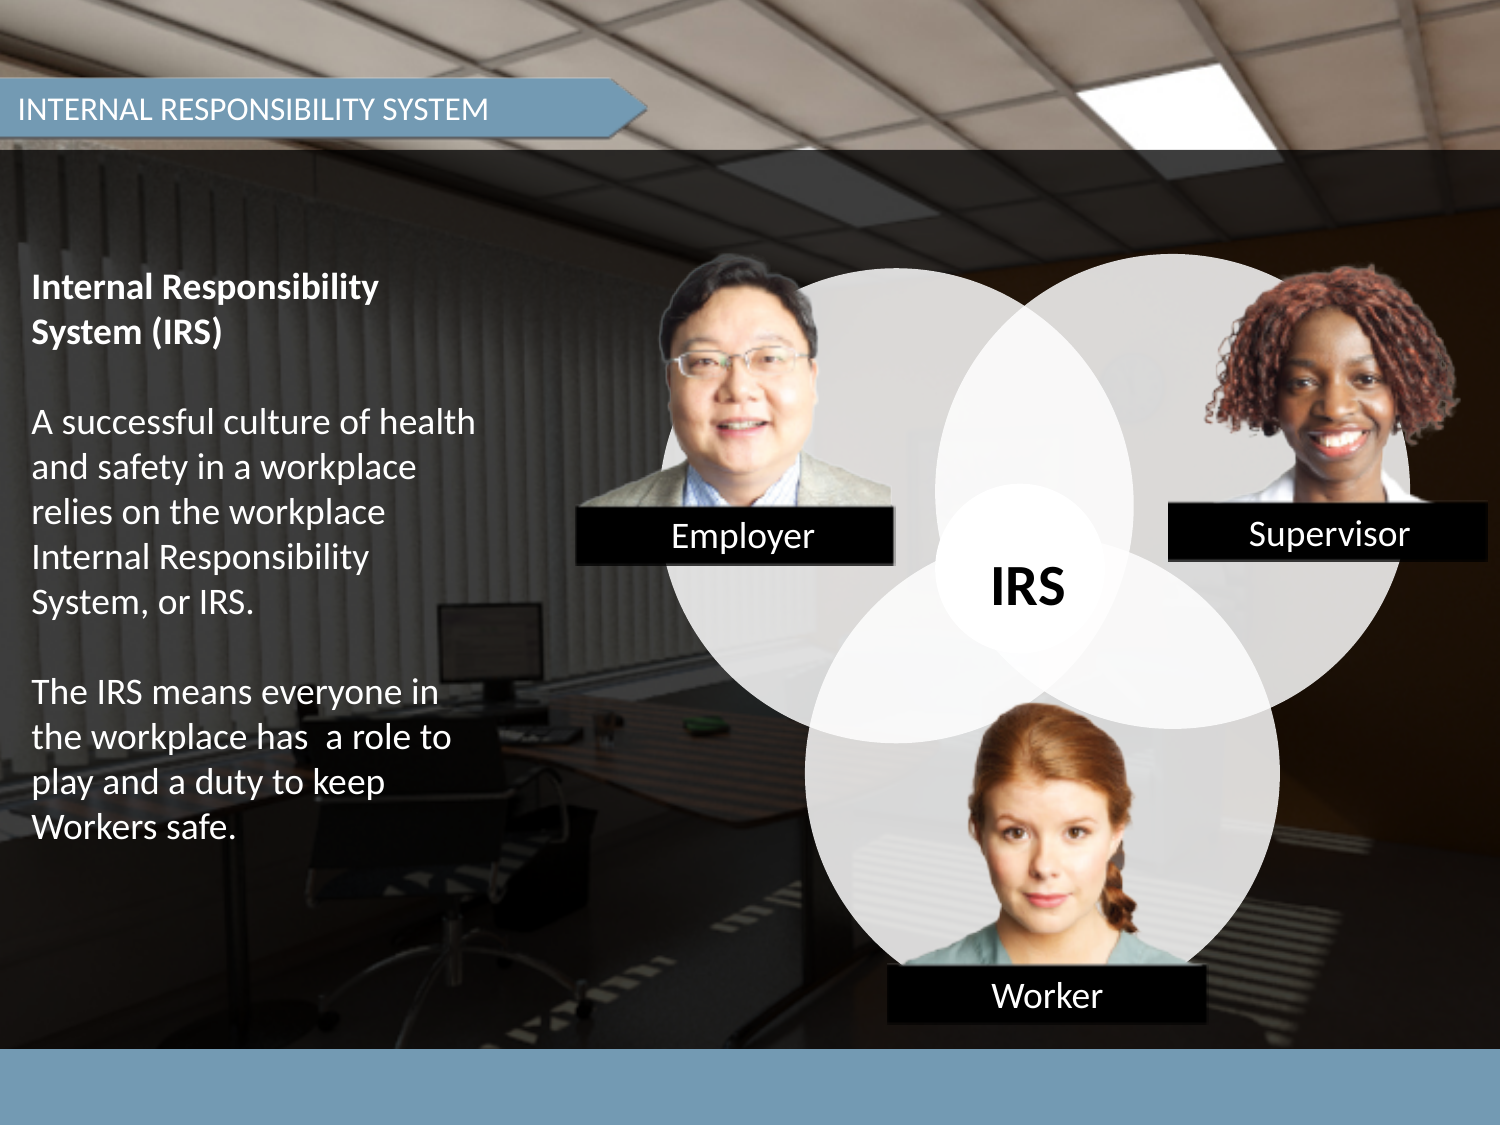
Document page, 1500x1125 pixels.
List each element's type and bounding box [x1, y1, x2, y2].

text_box [658, 253, 1411, 1012]
picture [0, 0, 1500, 1125]
